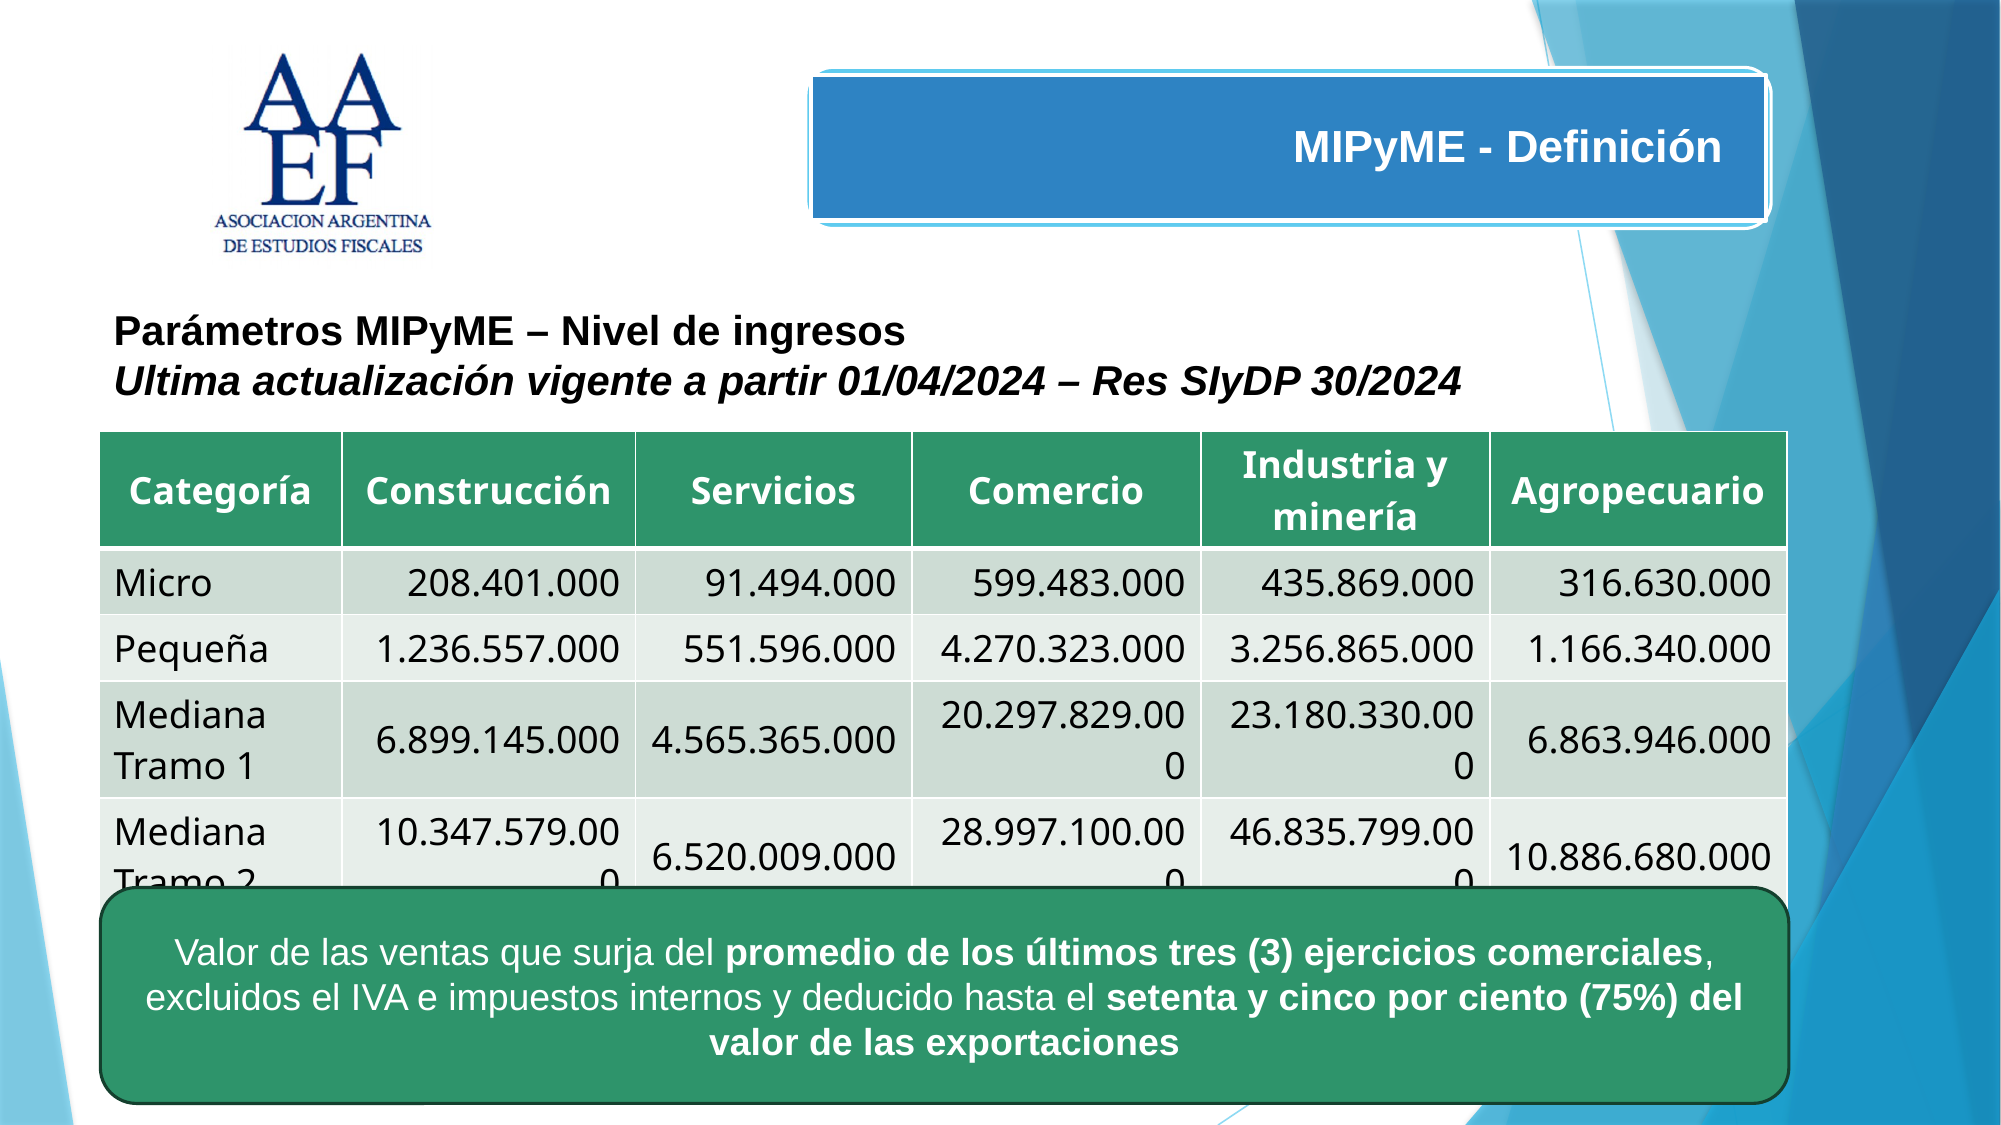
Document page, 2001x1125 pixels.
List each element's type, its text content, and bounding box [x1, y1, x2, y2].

table_cell 23.180.330.000 [1202, 682, 1489, 797]
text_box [805, 66, 1772, 229]
table_cell 10.886.680.000 [1491, 799, 1786, 904]
table_cell 20.297.829.000 [913, 682, 1200, 797]
table_header Servicios [636, 432, 911, 546]
text_box Valor de las ventas que surja del promedio de los últimos tres (3) ejercicios comerciales, excluidos el IVA e impuestos internos y deducido hasta el setenta y cinco por ciento (75%) del valor de las exportaciones [98, 885, 1791, 1106]
table_cell 4.565.365.000 [636, 682, 911, 797]
table_cell 4.270.323.000 [913, 615, 1200, 680]
table_cell Micro [100, 551, 341, 614]
table_header Categoría [100, 432, 341, 546]
picture [209, 45, 434, 270]
table_header Industria y minería [1202, 432, 1489, 546]
table_cell 46.835.799.000 [1202, 799, 1489, 885]
table_cell 6.520.009.000 [636, 799, 911, 885]
table_cell Mediana Tramo 2 [100, 799, 341, 910]
table_cell 10.347.579.000 [343, 799, 635, 885]
table_cell 599.483.000 [913, 551, 1200, 614]
table_cell 3.256.865.000 [1202, 615, 1489, 680]
table_cell 208.401.000 [343, 551, 635, 614]
table_header Comercio [913, 432, 1200, 546]
table_cell 28.997.100.000 [913, 799, 1200, 885]
table_cell 316.630.000 [1491, 551, 1786, 614]
table_cell 91.494.000 [636, 551, 911, 614]
table_cell 551.596.000 [636, 615, 911, 680]
table_cell 1.236.557.000 [343, 615, 635, 680]
table_cell 6.863.946.000 [1491, 682, 1786, 797]
table_cell 6.899.145.000 [343, 682, 635, 797]
table_cell Pequeña [100, 615, 341, 680]
table_cell Mediana Tramo 1 [100, 682, 341, 797]
title Parámetros MIPyME – Nivel de ingresos Ultima actualización vigente a partir 01/04/2024 – Res SIyDP 30/2024 [98, 296, 1605, 404]
table_cell 1.166.340.000 [1491, 615, 1786, 680]
table_cell 435.869.000 [1202, 551, 1489, 614]
table_header Construcción [343, 432, 635, 546]
table_header Agropecuario [1491, 432, 1786, 546]
